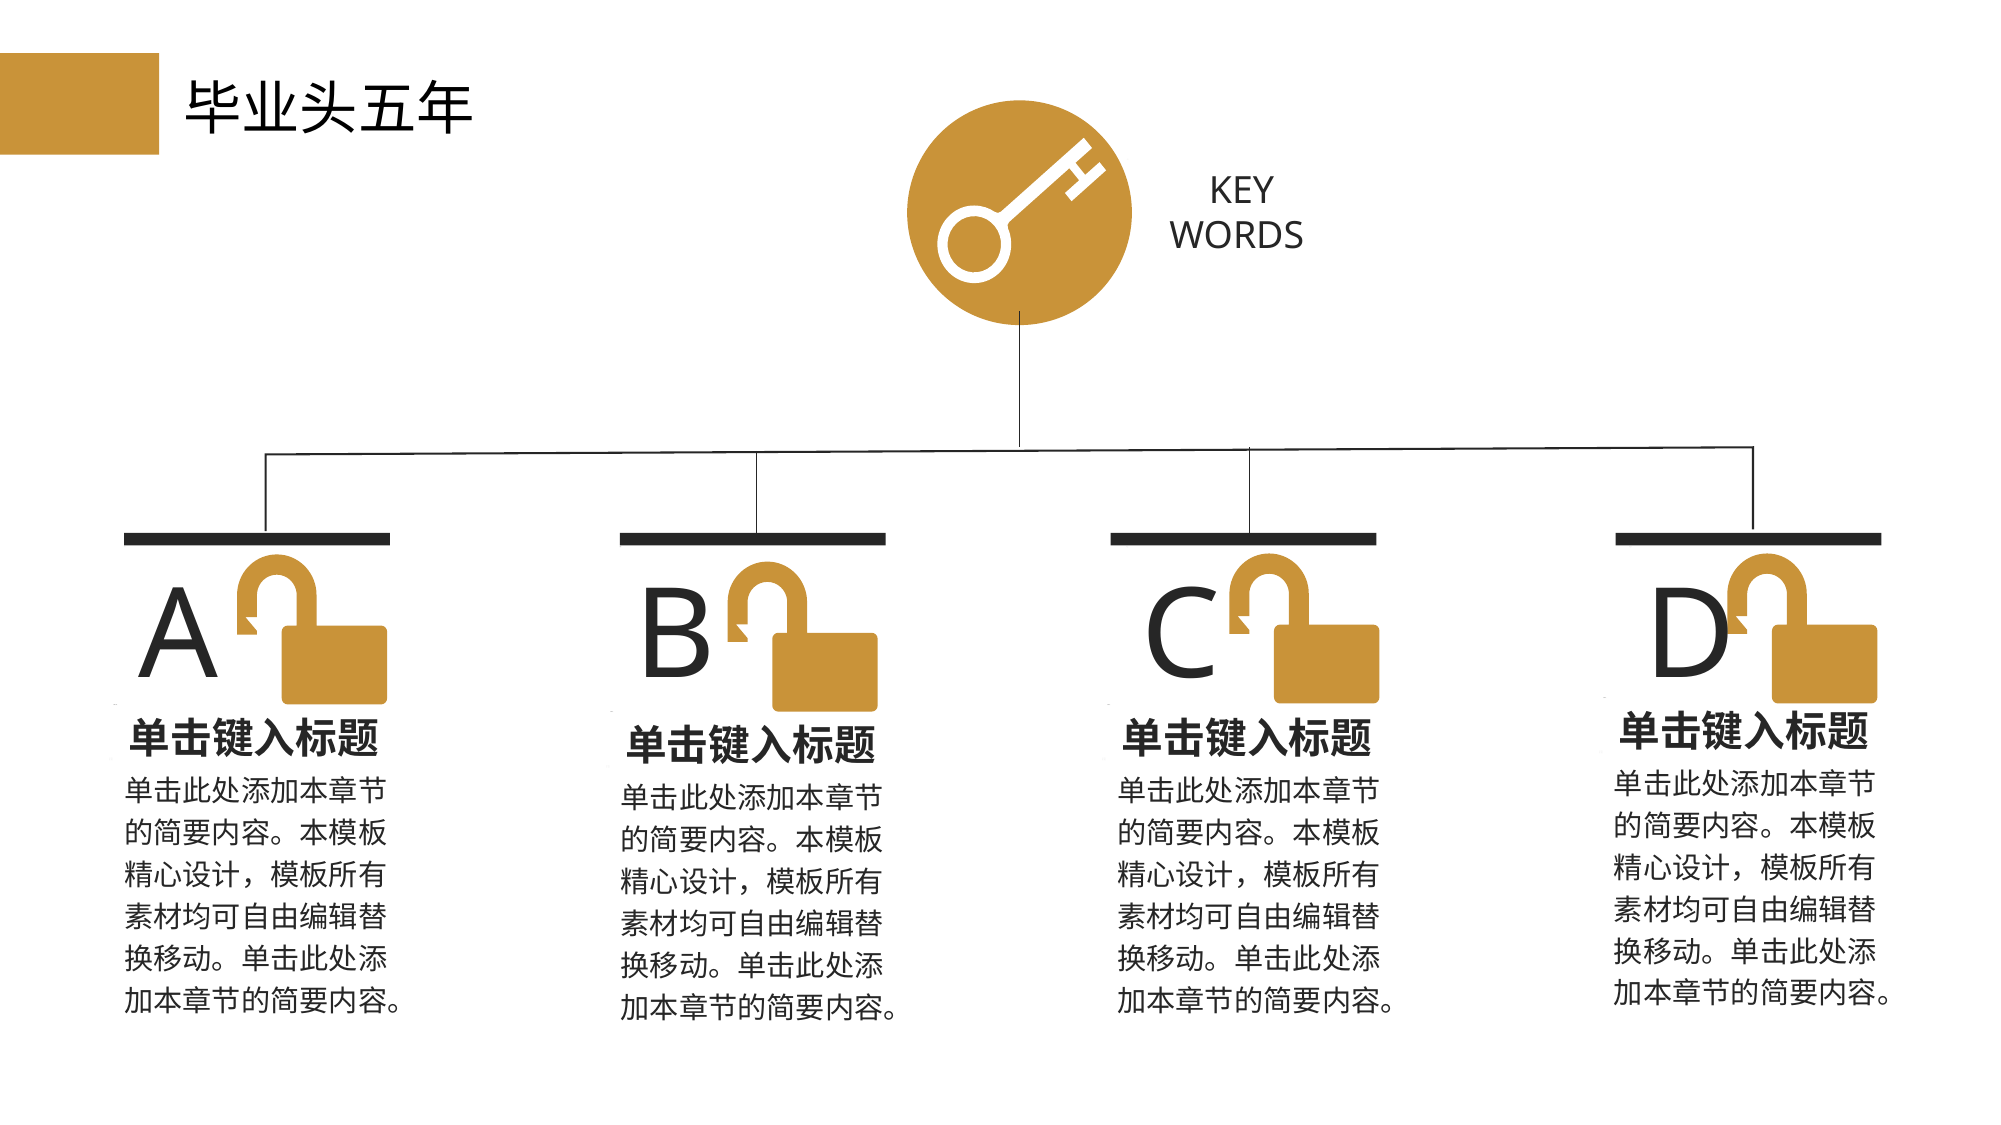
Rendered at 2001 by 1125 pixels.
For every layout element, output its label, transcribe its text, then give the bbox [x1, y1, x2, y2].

text_box [743, 560, 879, 711]
text_box 单击此处添加本章节的简要内容。本模板精心设计，模板所有素材均可自由编辑替换移动。单击此处添加本章节的简要内容。 [606, 765, 908, 1032]
text_box 单击此处添加本章节的简要内容。本模板精心设计，模板所有素材均可自由编辑替换移动。单击此处添加本章节的简要内容。 [1102, 757, 1404, 1025]
text_box [1753, 552, 1879, 697]
text_box C [1126, 546, 1250, 711]
text_box 单击此处添加本章节的简要内容。本模板精心设计，模板所有素材均可自由编辑替换移动。单击此处添加本章节的简要内容。 [109, 757, 411, 1025]
text_box 单击键入标题 [610, 711, 908, 777]
text_box KEY WORDS [1126, 158, 1357, 264]
text_box [619, 540, 887, 546]
text_box B [619, 546, 743, 711]
text_box [937, 137, 1107, 284]
text_box 单击此处添加本章节的简要内容。本模板精心设计，模板所有素材均可自由编辑替换移动。单击此处添加本章节的简要内容。 [1599, 750, 1901, 1018]
text_box [123, 532, 391, 546]
text_box 单击键入标题 [113, 704, 411, 770]
text_box D [1629, 546, 1753, 711]
text_box 单击键入标题 [1603, 697, 1901, 763]
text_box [265, 311, 1753, 540]
text_box 单击键入标题 [1107, 704, 1404, 770]
text_box [1615, 532, 1882, 546]
text_box [248, 553, 389, 704]
text_box [906, 99, 1126, 311]
text_box [1250, 552, 1381, 704]
text_box [0, 52, 160, 156]
text_box [1110, 540, 1377, 546]
text_box 毕业头五年 [168, 63, 547, 149]
text_box A [124, 546, 248, 711]
